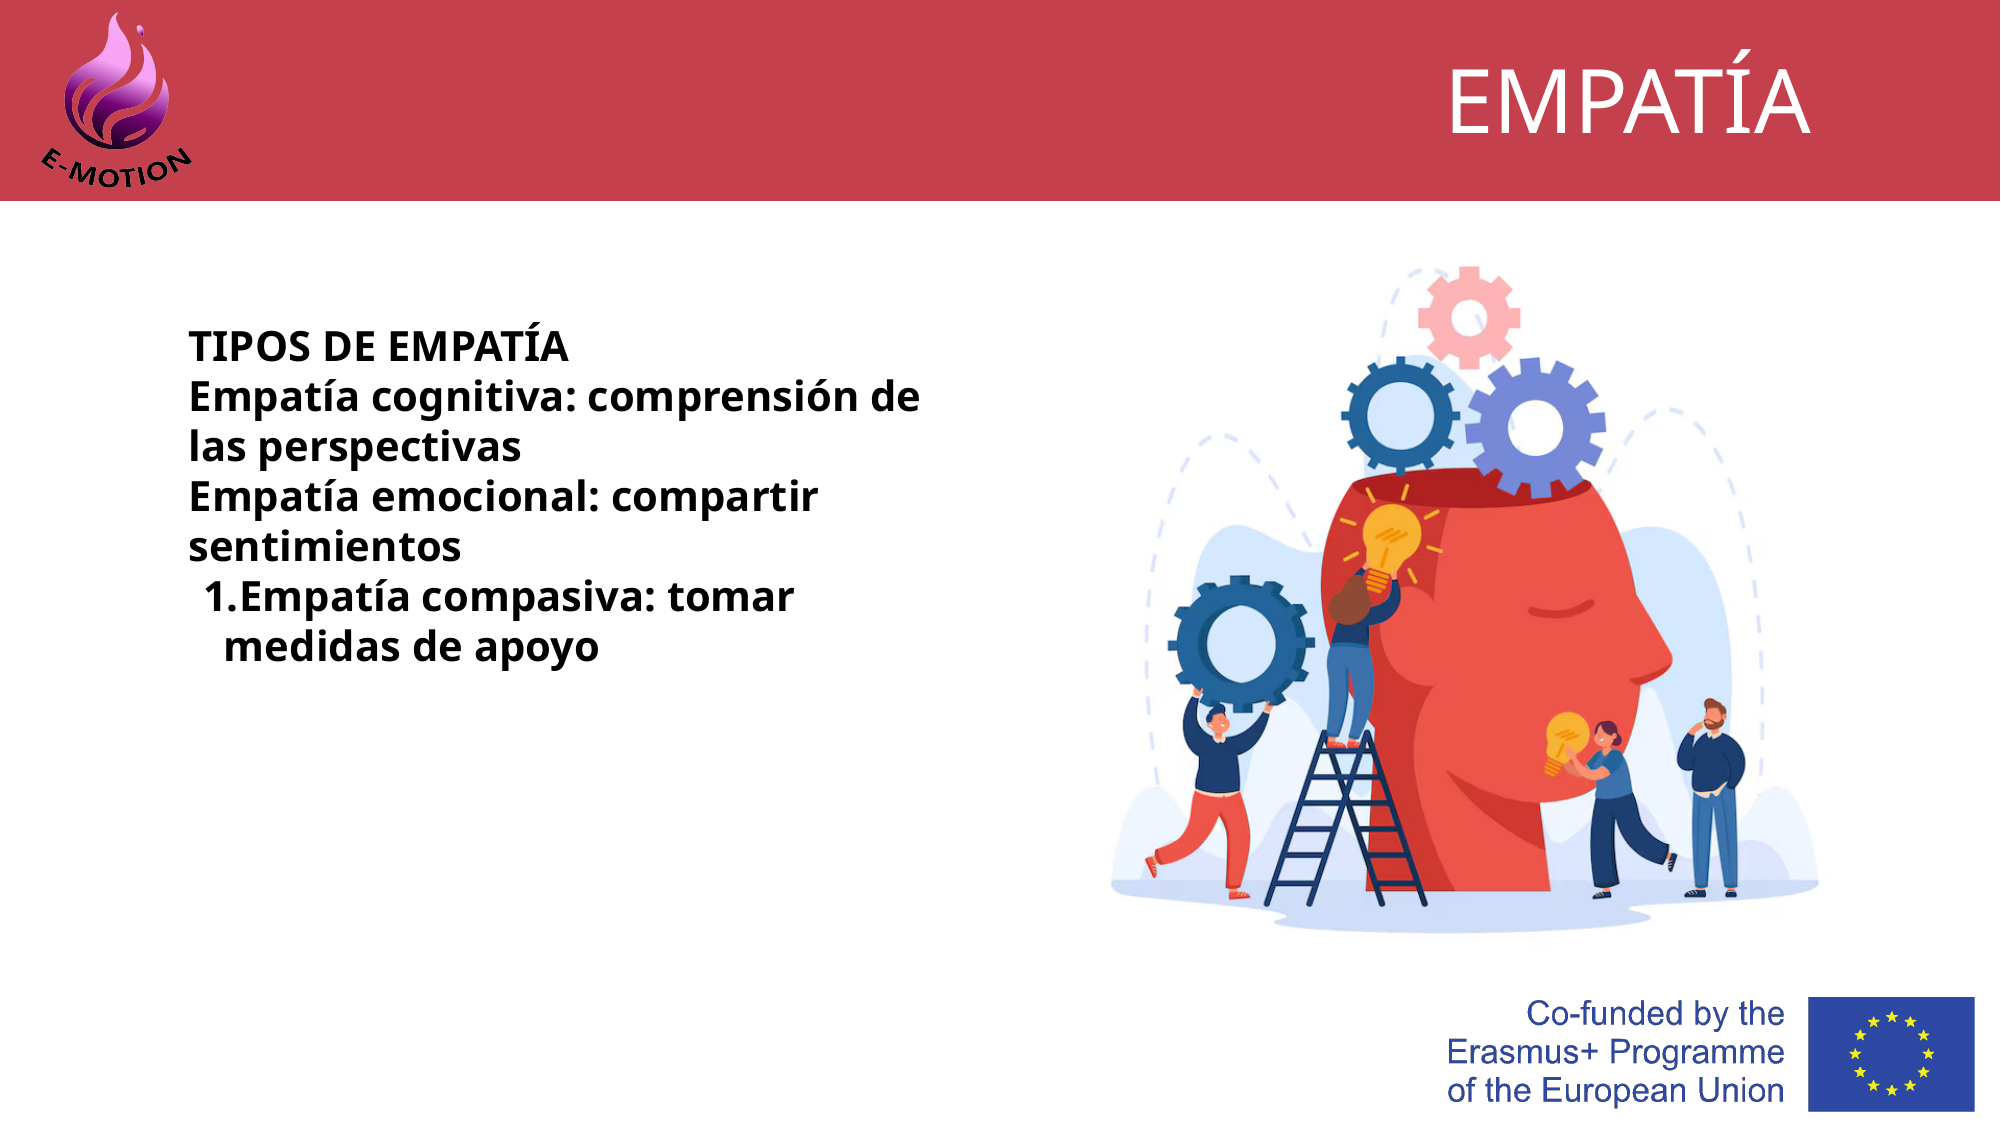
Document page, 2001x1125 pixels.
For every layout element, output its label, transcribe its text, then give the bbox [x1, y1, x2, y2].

picture [1396, 995, 1975, 1116]
picture [1079, 214, 1851, 986]
text_box EMPATÍA [1079, 36, 1827, 214]
picture [0, 0, 253, 247]
text_box TIPOS DE EMPATÍA Empatía cognitiva: comprensión de las perspectivas Empatía emocional: compartir sentimientos Empatía compasiva: tomar medidas de apoyo [173, 311, 949, 677]
